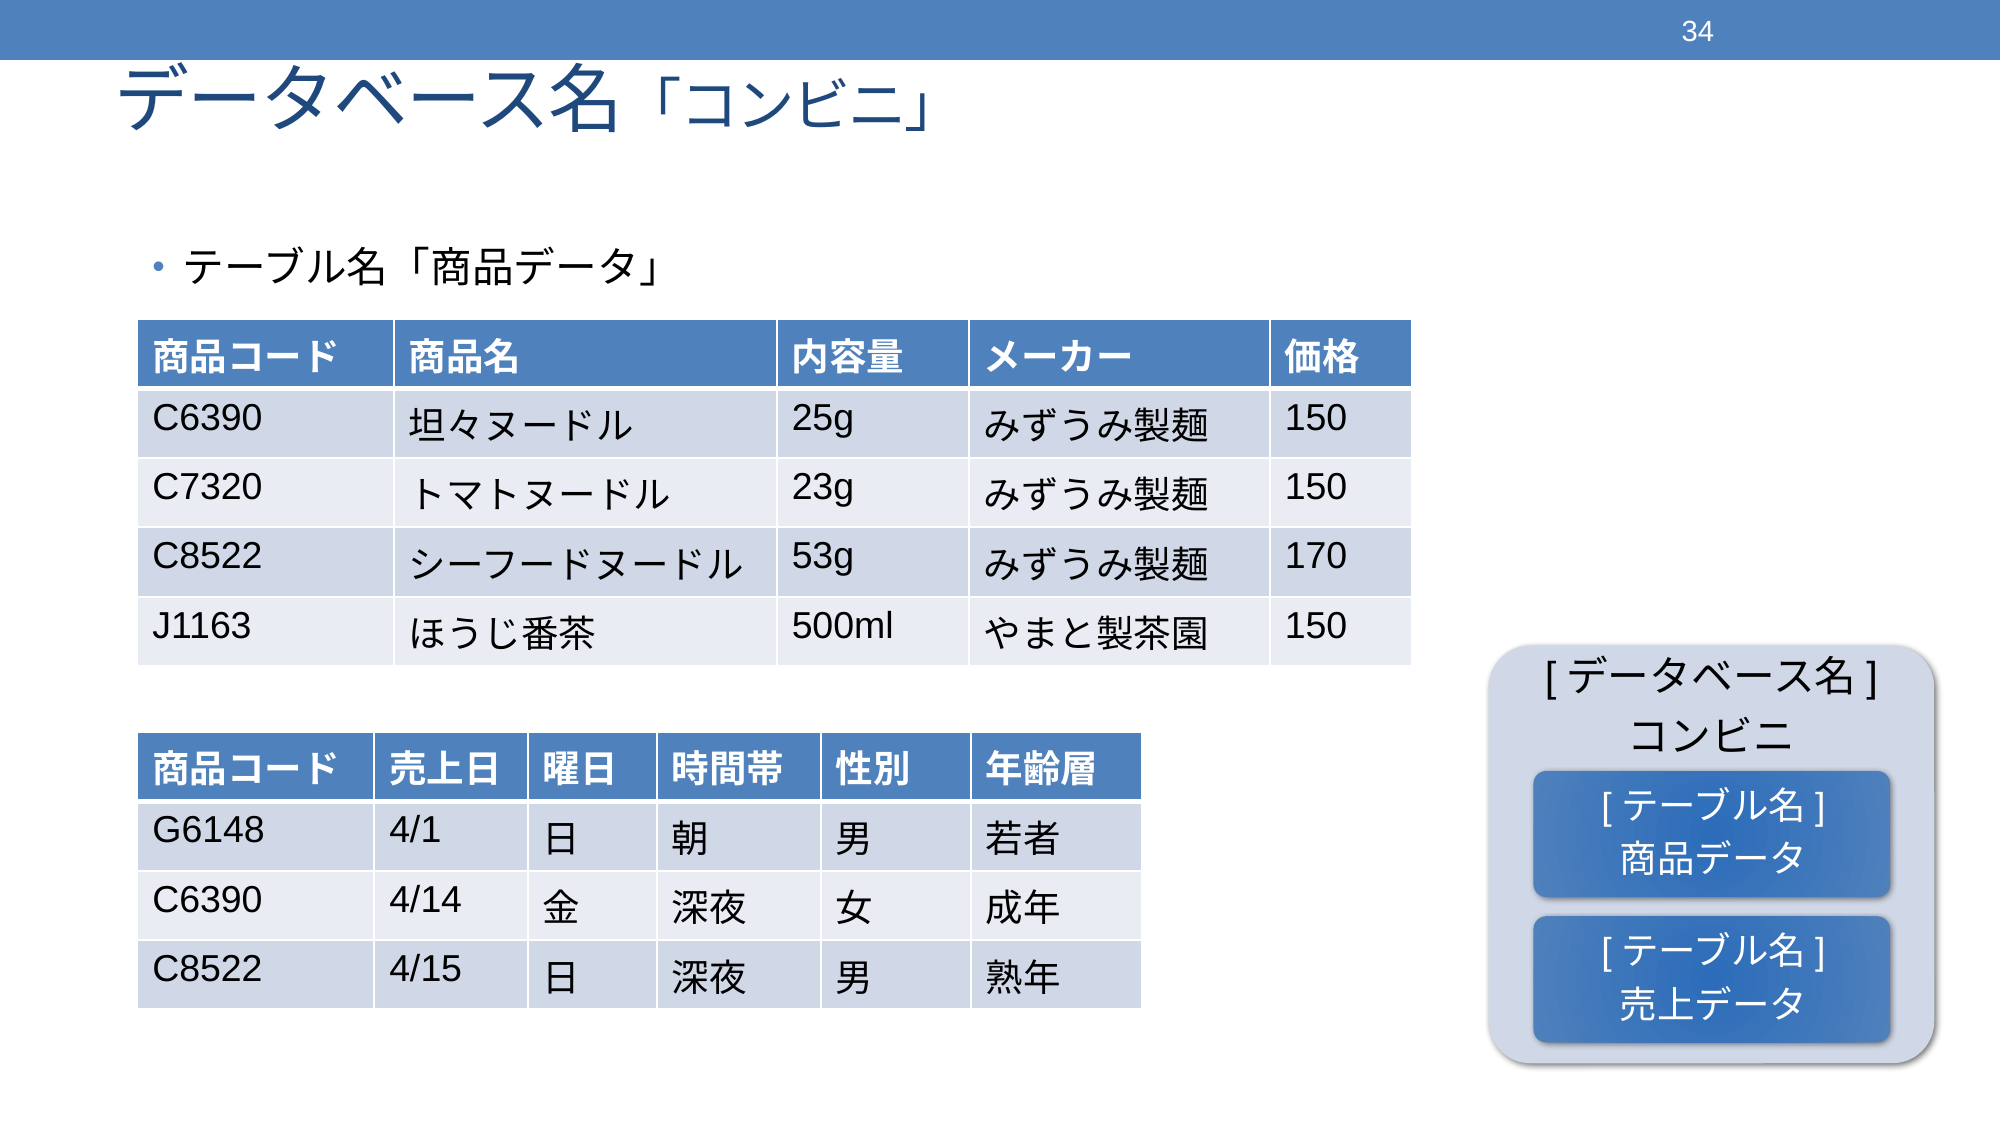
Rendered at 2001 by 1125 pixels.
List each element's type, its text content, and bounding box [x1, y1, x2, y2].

table_cell 熟年 [972, 941, 1141, 1008]
table_cell 4/14 [375, 872, 527, 939]
table_cell 朝 [658, 804, 820, 870]
table_cell J1163 [138, 598, 393, 665]
table_header メーカー [970, 320, 1269, 386]
table_cell やまと製茶園 [970, 598, 1269, 665]
table_cell みずうみ製麺 [970, 459, 1269, 526]
table_cell 25g [778, 391, 968, 457]
table_cell 150 [1271, 598, 1411, 665]
table_cell C7320 [138, 459, 393, 526]
table_cell 500ml [778, 598, 968, 665]
table_cell 若者 [972, 804, 1141, 870]
table_header 年齢層 [972, 733, 1141, 799]
slide_number 34 [1666, 3, 1900, 57]
table_header 商品コード [138, 320, 393, 386]
table_header 性別 [822, 733, 970, 799]
table_header 時間帯 [658, 733, 820, 799]
table_header 商品名 [395, 320, 776, 386]
table_cell 150 [1271, 391, 1411, 457]
table_cell トマトヌードル [395, 459, 776, 526]
table_cell 深夜 [658, 941, 820, 1008]
table_cell 坦々ヌードル [395, 391, 776, 457]
table_cell 女 [822, 872, 970, 939]
list テーブル名「商品データ」 テーブル名「売上データ」 [137, 233, 1863, 1014]
table_cell 深夜 [658, 872, 820, 939]
table_cell 53g [778, 528, 968, 596]
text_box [1488, 645, 1935, 1064]
table_cell 23g [778, 459, 968, 526]
table_header 内容量 [778, 320, 968, 386]
table_cell 男 [822, 804, 970, 870]
table_cell みずうみ製麺 [970, 528, 1269, 596]
table_cell みずうみ製麺 [970, 391, 1269, 457]
table_cell C6390 [138, 872, 373, 939]
table_cell 150 [1271, 459, 1411, 526]
table_header 売上日 [375, 733, 527, 799]
table_cell 日 [529, 804, 656, 870]
table_cell 成年 [972, 872, 1141, 939]
table_header 曜日 [529, 733, 656, 799]
table_cell 170 [1271, 528, 1411, 596]
table_cell 男 [822, 941, 970, 1008]
table_cell 日 [529, 941, 656, 1008]
table_cell 4/15 [375, 941, 527, 1008]
table_header 価格 [1271, 320, 1411, 386]
table_cell 金 [529, 872, 656, 939]
table_cell G6148 [138, 804, 373, 870]
table_cell シーフードヌードル [395, 528, 776, 596]
table_header 商品コード [138, 733, 373, 799]
table_cell 4/1 [375, 804, 527, 870]
table_cell C6390 [138, 391, 393, 457]
title データベース名「コンビニ」 [99, 59, 1900, 133]
table_cell C8522 [138, 528, 393, 596]
table_cell ほうじ番茶 [395, 598, 776, 665]
table_cell C8522 [138, 941, 373, 1008]
